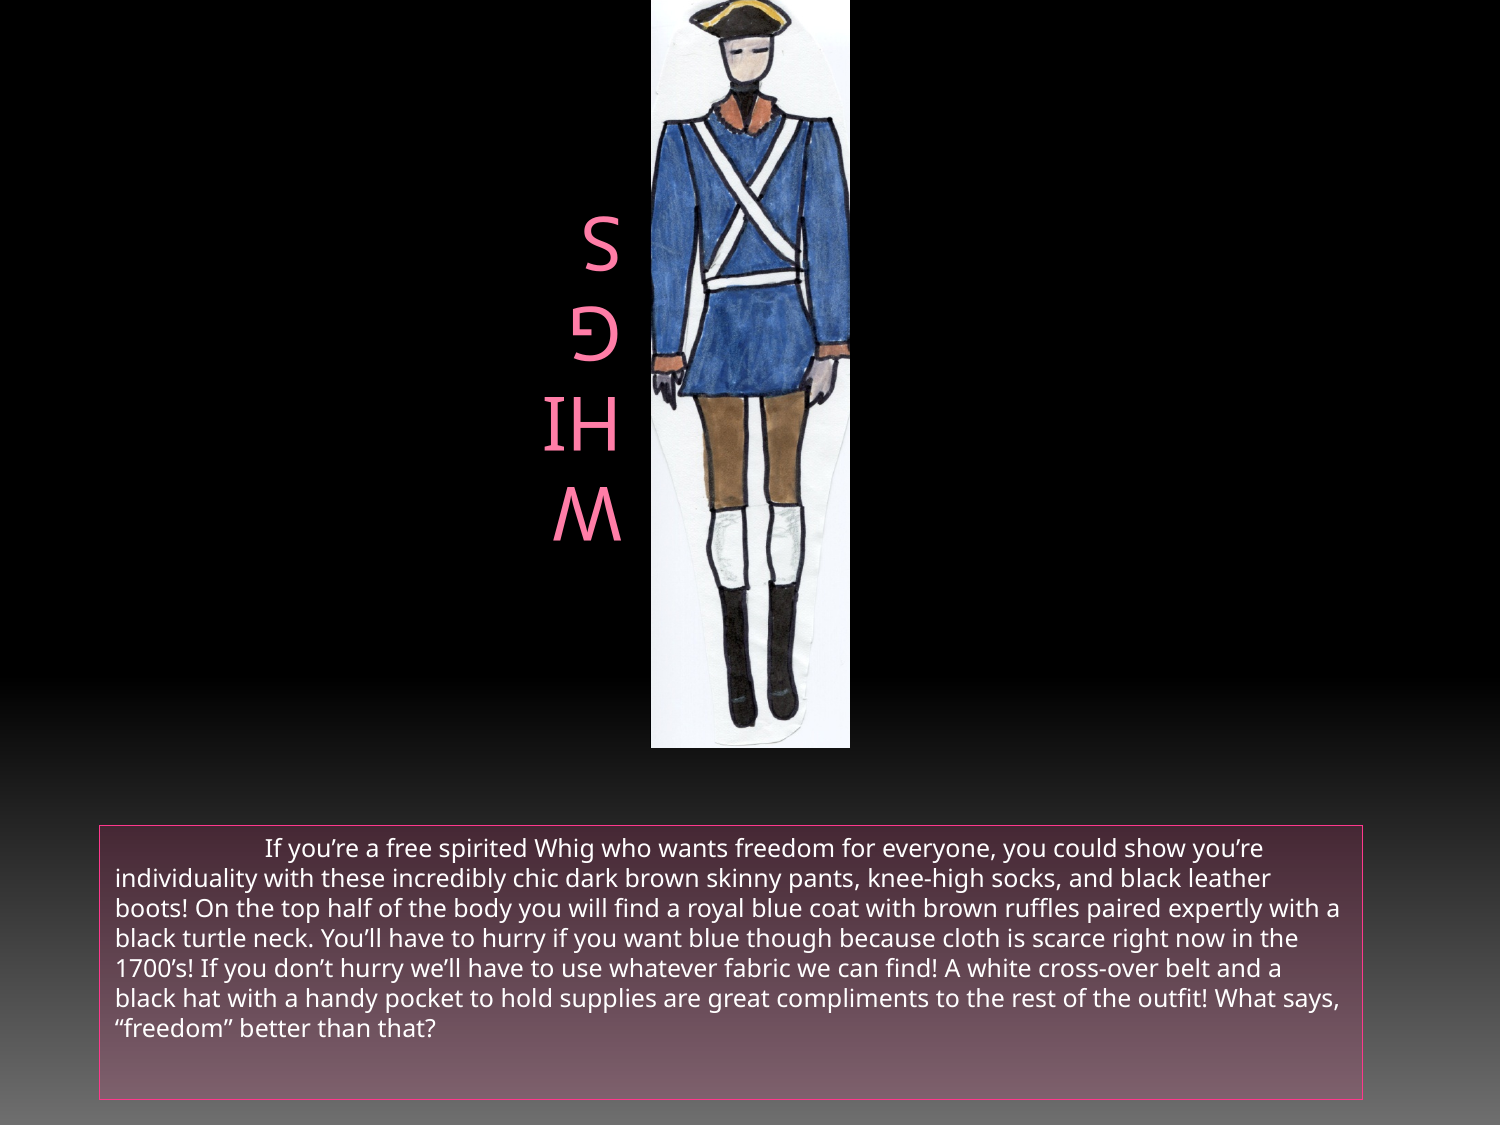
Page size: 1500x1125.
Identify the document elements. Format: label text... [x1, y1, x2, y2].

picture [649, 0, 851, 748]
list If you’re a free spirited Whig who wants freedom for everyone, you could show you’re individuality with these incredibly chic dark brown skinny pants, knee-high socks, and black leather boots! On the top half of the body you will find a royal blue coat with brown ruffles paired expertly with a black turtle neck. You’ll have to hurry if you want blue though because cloth is scarce right now in the 1700’s! If you don’t hurry we’ll have to use whatever fabric we can find! A white cross-over belt and a black hat with a handy pocket to hold supplies are great compliments to the rest of the outfit! What says, “freedom” better than that? [99, 825, 1363, 1100]
title Whigs [525, 324, 638, 750]
